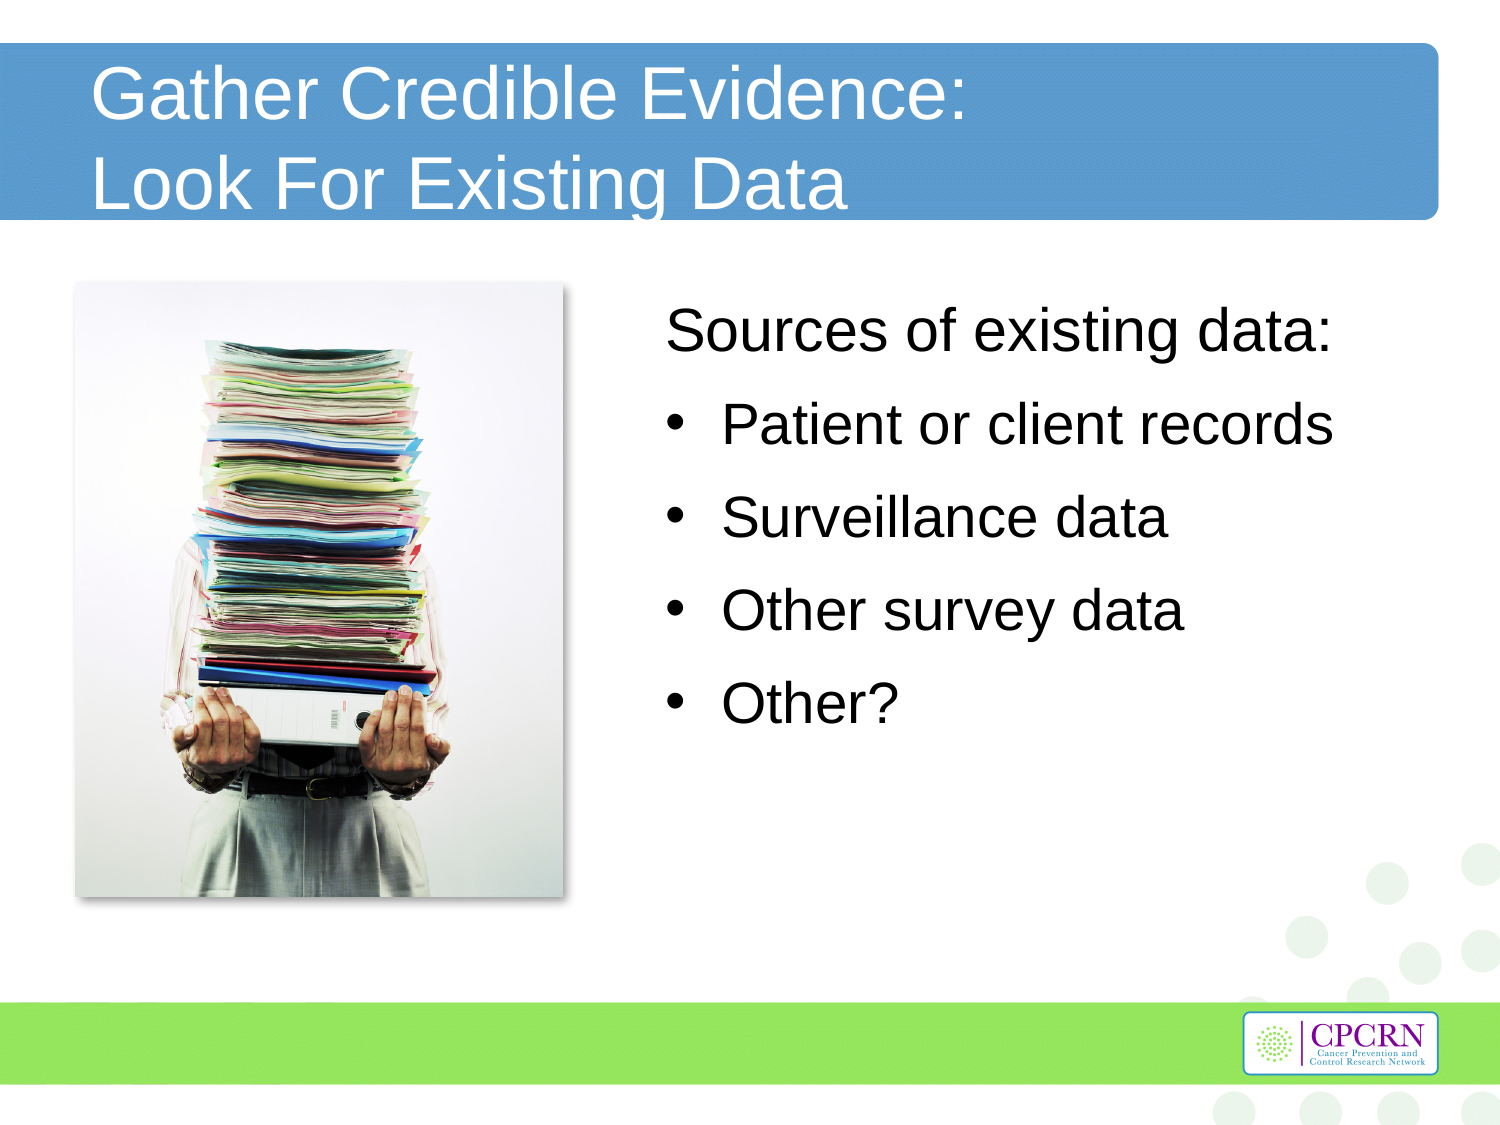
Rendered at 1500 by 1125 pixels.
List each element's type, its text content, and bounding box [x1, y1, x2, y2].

title Gather Credible Evidence: Look For Existing Data [75, 40, 1500, 229]
list Sources of existing data: Patient or client records Surveillance data Other survey data Other? [650, 283, 1397, 1026]
picture [0, 0, 1500, 1125]
